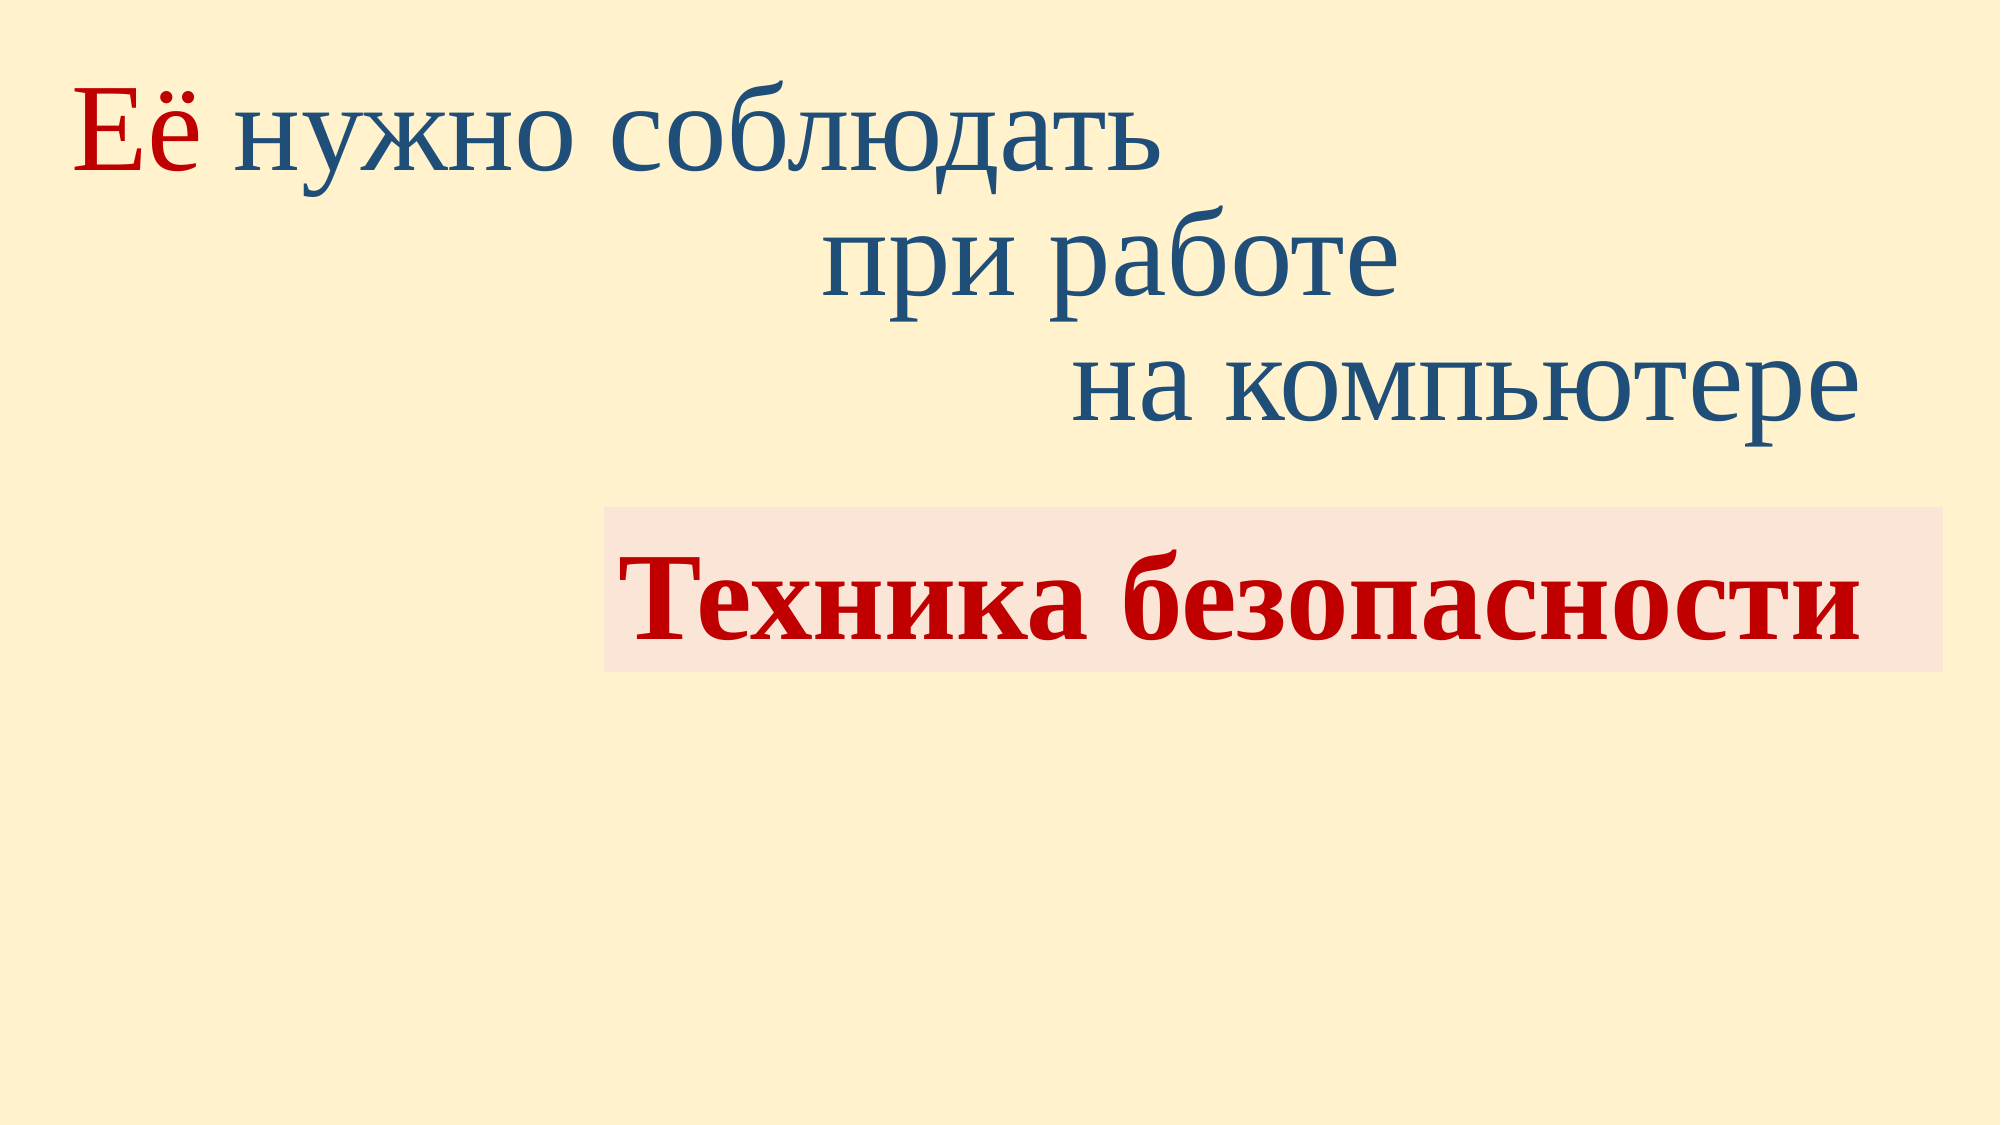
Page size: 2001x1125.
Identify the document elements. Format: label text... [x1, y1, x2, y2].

text_box Техника безопасности [603, 506, 1943, 672]
text_box Её нужно соблюдать при работе на компьютере [56, 62, 1944, 453]
